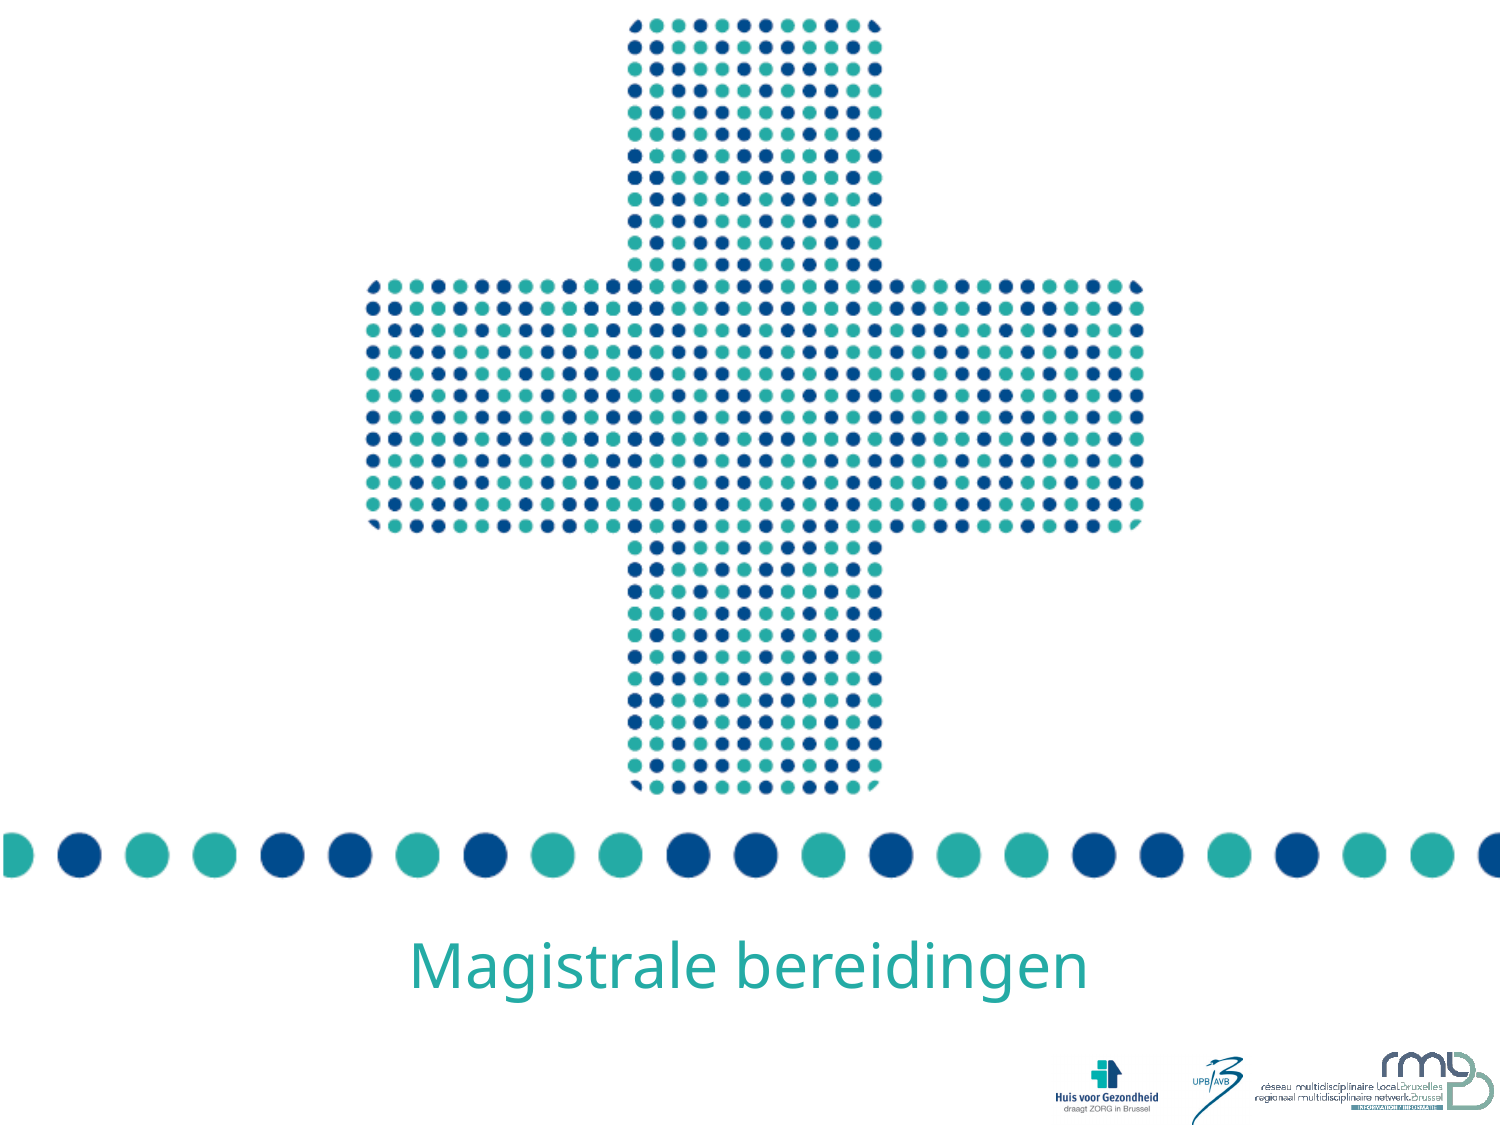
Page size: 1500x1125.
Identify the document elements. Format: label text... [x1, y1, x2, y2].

picture [1255, 1052, 1494, 1110]
text_box Magistrale bereidingen [0, 918, 1500, 1009]
